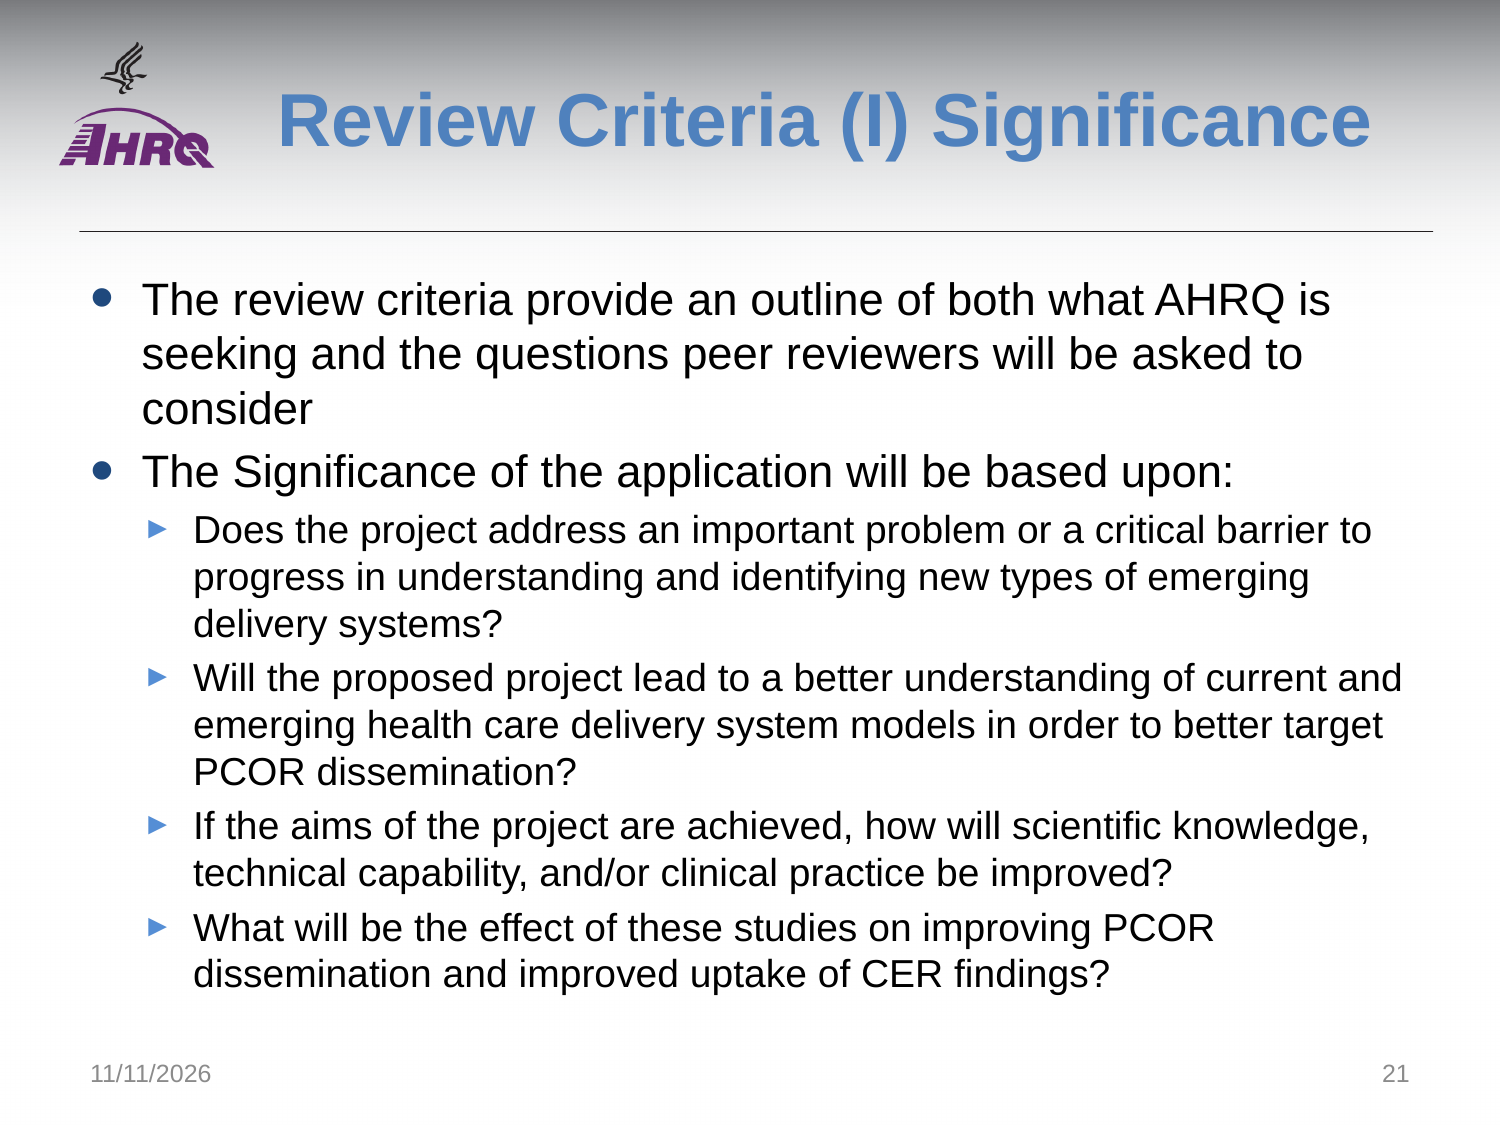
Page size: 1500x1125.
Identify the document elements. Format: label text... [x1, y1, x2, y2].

picture [0, 0, 1500, 1125]
title Review Criteria (I) Significance [262, 45, 1425, 188]
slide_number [75, 1042, 425, 1103]
list The review criteria provide an outline of both what AHRQ is seeking and the questions peer reviewers will be asked to consider The Significance of the application will be based upon: Does the project address an important problem or a critical barrier to progress in understanding and identifying new types of emerging delivery systems? Will the proposed project lead to a better understanding of current and emerging health care delivery system models in order to better target PCOR dissemination? If the aims of the project are achieved, how will scientific knowledge, technical capability, and/or clinical practice be improved? What will be the effect of these studies on improving PCOR dissemination and improved uptake of CER findings? [75, 262, 1425, 1005]
slide_number 21 [1074, 1042, 1425, 1103]
